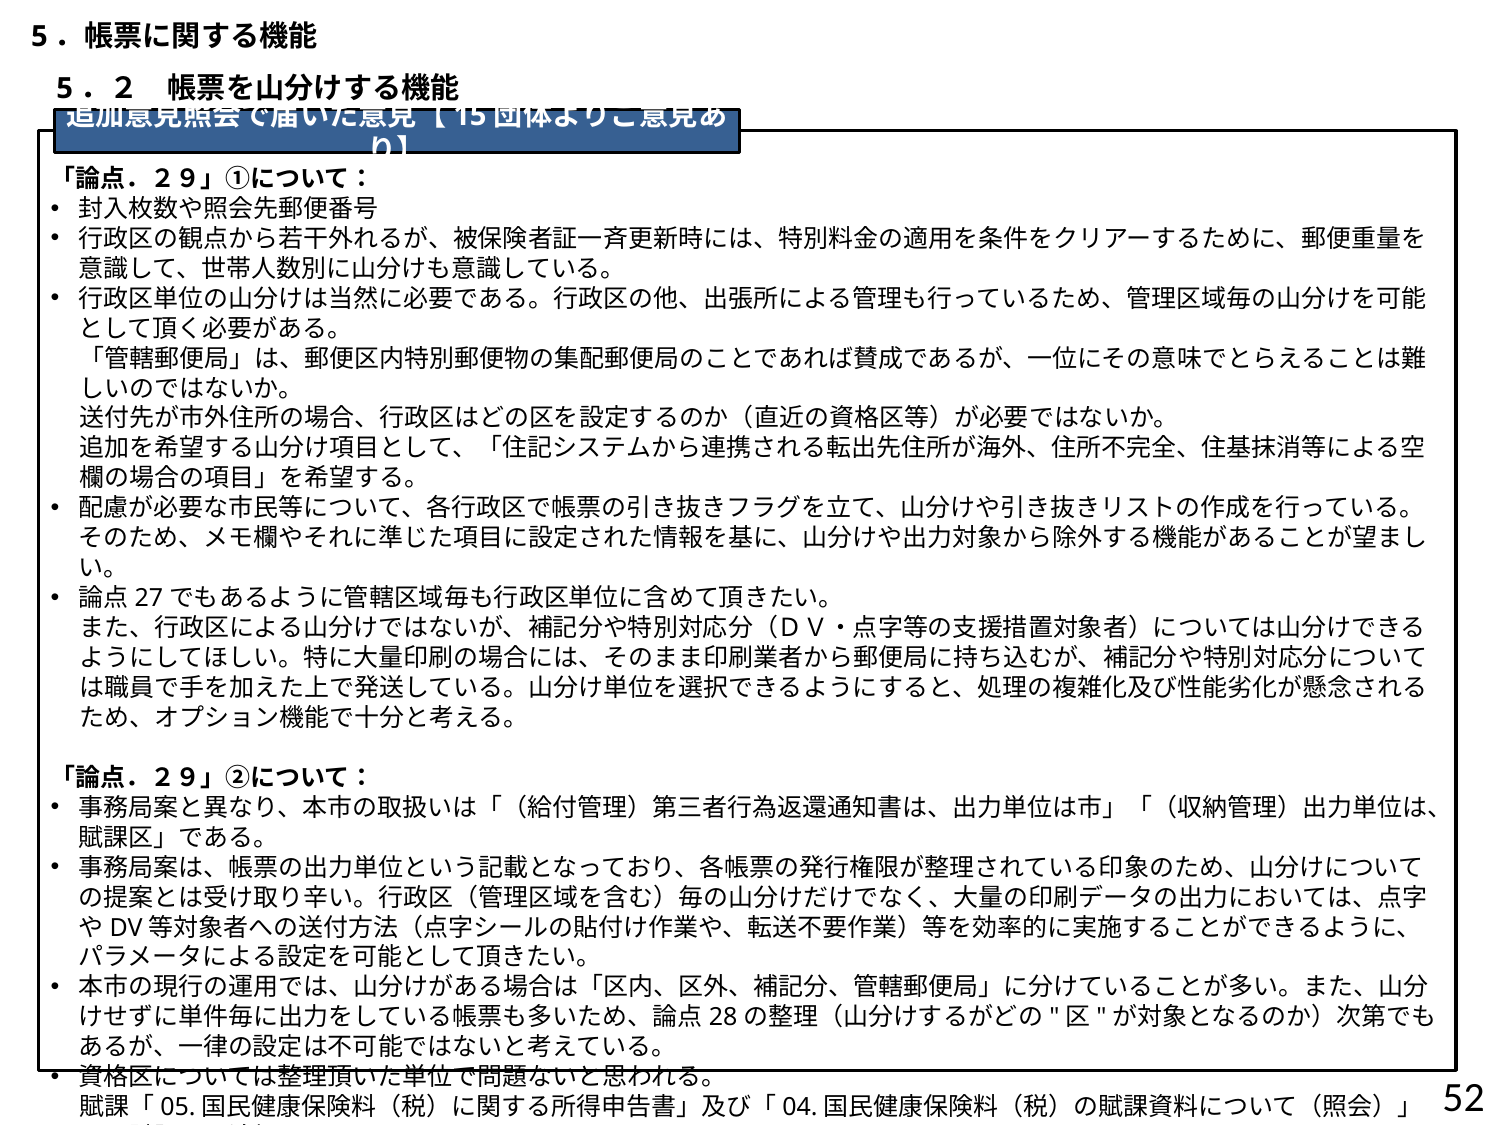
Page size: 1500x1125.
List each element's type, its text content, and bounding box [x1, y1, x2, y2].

slide_number 51 [1149, 1065, 1500, 1125]
text_box 5．帳票に関する機能 [16, 2, 1440, 49]
text_box 追加意見照会で届いた意見【15団体よりご意見あり】 [52, 107, 741, 155]
text_box 「論点．２９」①について： 封入枚数や照会先郵便番号 行政区の観点から若干外れるが、被保険者証一斉更新時には、特別料金の適用を条件をクリアーするために、郵便重量を意識して、世帯人数別に山分けも意識している。 行政区単位の山分けは当然に必要である。行政区の他、出張所による管理も行っているため、管理区域毎の山分けを可能として頂く必要がある。 「管轄郵便局」は、郵便区内特別郵便物の集配郵便局のことであれば賛成であるが、一位にその意味でとらえることは難しいのではないか。 送付先が市外住所の場合、行政区はどの区を設定するのか（直近の資格区等）が必要ではないか。 追加を希望する山分け項目として、「住記システムから連携される転出先住所が海外、住所不完全、住基抹消等による空欄の場合の項目」を希望する。 配慮が必要な市民等について、各行政区で帳票の引き抜きフラグを立て、山分けや引き抜きリストの作成を行っている。そのため、メモ欄やそれに準じた項目に設定された情報を基に、山分けや出力対象から除外する機能があることが望ましい。 論点27でもあるように管轄区域毎も行政区単位に含めて頂きたい。 また、行政区による山分けではないが、補記分や特別対応分（ＤＶ・点字等の支援措置対象者）については山分けできるようにしてほしい。特に大量印刷の場合には、そのまま印刷業者から郵便局に持ち込むが、補記分や特別対応分については職員で手を加えた上で発送している。山分け単位を選択できるようにすると、処理の複雑化及び性能劣化が懸念されるため、オプション機能で十分と考える。 「論点．２９」②について： 事務局案と異なり、本市の取扱いは「（給付管理）第三者行為返還通知書は、出力単位は市」「（収納管理）出力単位は、賦課区」である。 事務局案は、帳票の出力単位という記載となっており、各帳票の発行権限が整理されている印象のため、山分けについての提案とは受け取り辛い。行政区（管理区域を含む）毎の山分けだけでなく、大量の印刷データの出力においては、点字やDV等対象者への送付方法（点字シールの貼付け作業や、転送不要作業）等を効率的に実施することができるように、パラメータによる設定を可能として頂きたい。 本市の現行の運用では、山分けがある場合は「区内、区外、補記分、管轄郵便局」に分けていることが多い。また、山分けせずに単件毎に出力をしている帳票も多いため、論点28の整理（山分けするがどの"区"が対象となるのか）次第でもあるが、一律の設定は不可能ではないと考えている。 資格区については整理頂いた単位で問題ないと思われる。 賦課「05.国民健康保険料（税）に関する所得申告書」及び「04.国民健康保険料（税）の賦課資料について（照会）」は、賦課区を追加して頂きたい。 各集計表は行政区毎としているが、県や国への報告資料（事業月報、調交等）は行政区分けは不要。 [38, 130, 1457, 1071]
text_box 5．２ 帳票を山分けする機能 [41, 54, 1465, 100]
